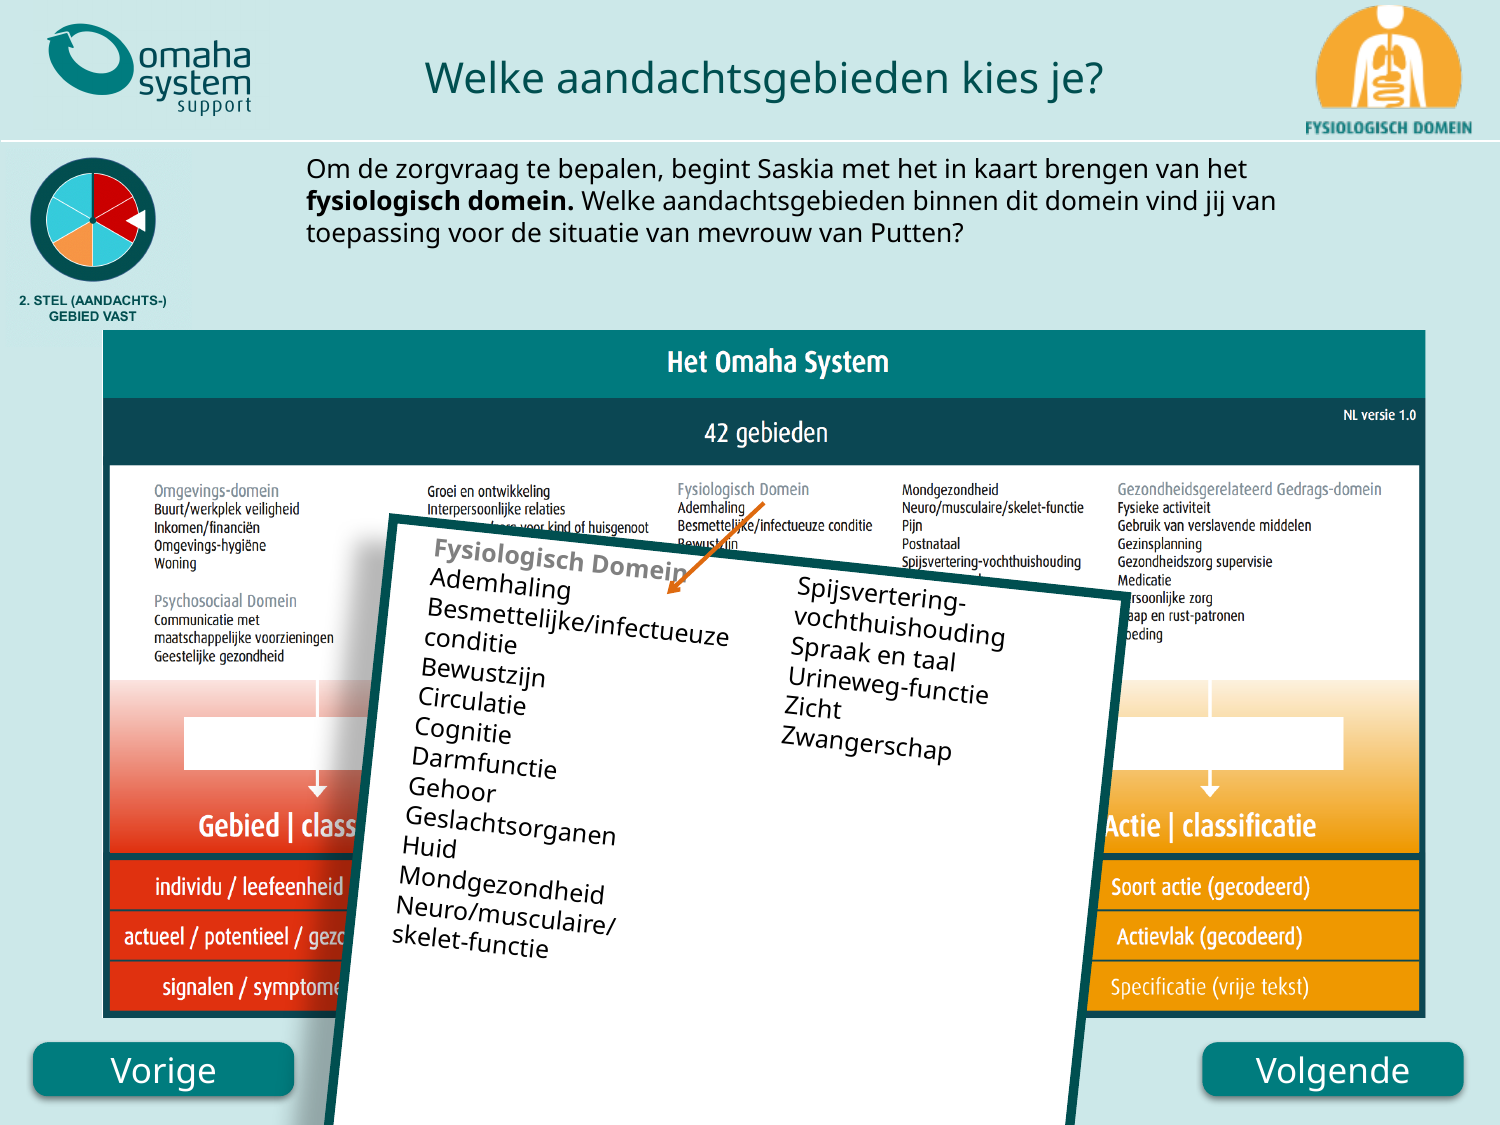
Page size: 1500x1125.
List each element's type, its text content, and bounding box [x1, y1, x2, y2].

picture [1306, 5, 1473, 135]
text_box Fysiologisch Domein Ademhaling Besmettelijke/infectueuze conditie Bewustzijn Circulatie Cognitie Darmfunctie Gehoor Geslachtsorganen Huid Mondgezondheid Neuro/musculaire/ skelet-functie Pijn Postnataal Spijsvertering- vochthuishouding Spraak en taal Urineweg-functie Zicht Zwangerschap [328, 1025, 1081, 1125]
text_box Om de zorgvraag te bepalen, begint Saskia met het in kaart brengen van het fysiologisch domein. Welke aandachtsgebieden binnen dit domein vind jij van toepassing voor de situatie van mevrouw van Putten? [306, 152, 1381, 248]
text_box [304, 55, 1304, 137]
text_box Vorige [33, 1042, 292, 1097]
text_box Volgende [1202, 1042, 1464, 1097]
picture [5, 148, 1426, 1019]
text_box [666, 502, 765, 595]
text_box Welke aandachtsgebieden kies je? [304, 43, 1224, 110]
picture [32, 0, 270, 130]
